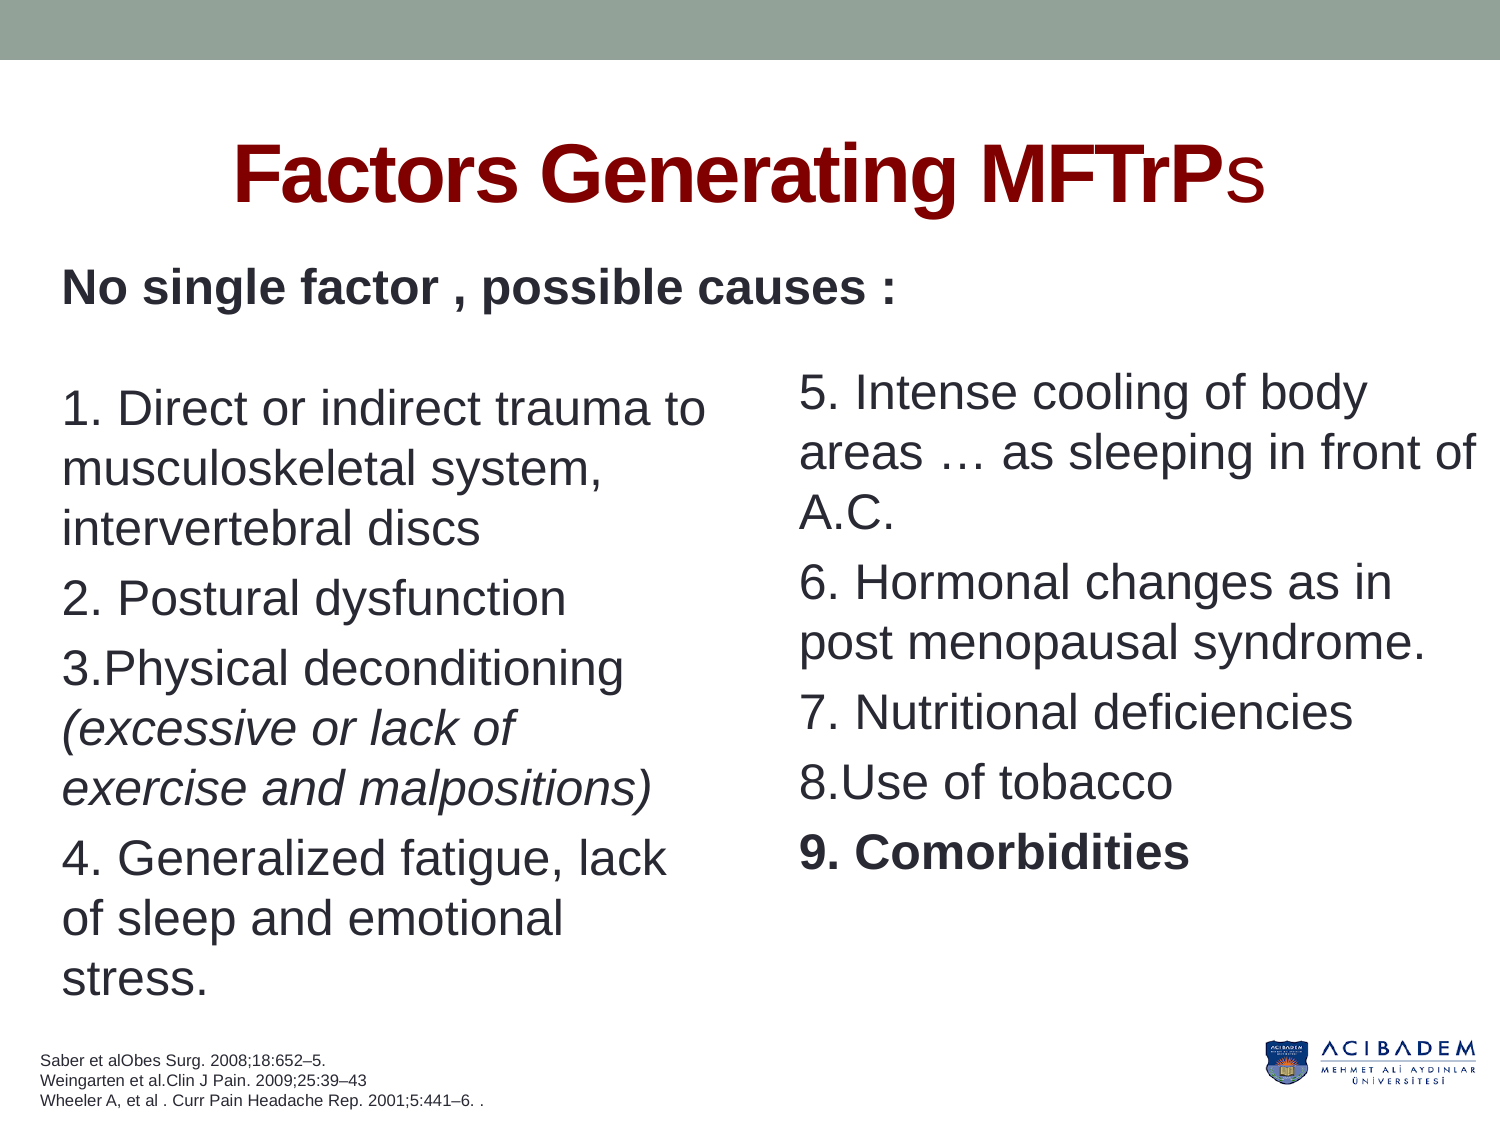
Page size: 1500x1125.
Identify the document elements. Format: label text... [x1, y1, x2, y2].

text_box No single factor , possible causes : [46, 247, 1270, 367]
text_box Saber et alObes Surg. 2008;18:652–5. Weingarten et al.Clin J Pain. 2009;25:39–43 Wheeler A, et al . Curr Pain Headache Rep. 2001;5:441–6. . [25, 1042, 500, 1118]
title Factors Generating MFTrPs [46, 75, 1454, 263]
list 5. Intense cooling of body areas … as sleeping in front of A.C. 6. Hormonal changes as in post menopausal syndrome. 7. Nutritional deficiencies 8.Use of tobacco 9. Comorbidities [783, 352, 1500, 1102]
list 1. Direct or indirect trauma to musculoskeletal system, intervertebral discs 2. Postural dysfunction 3.Physical deconditioning (excessive or lack of exercise and malpositions) 4. Generalized fatigue, lack of sleep and emotional stress. [46, 368, 726, 1125]
picture [1247, 1015, 1500, 1125]
